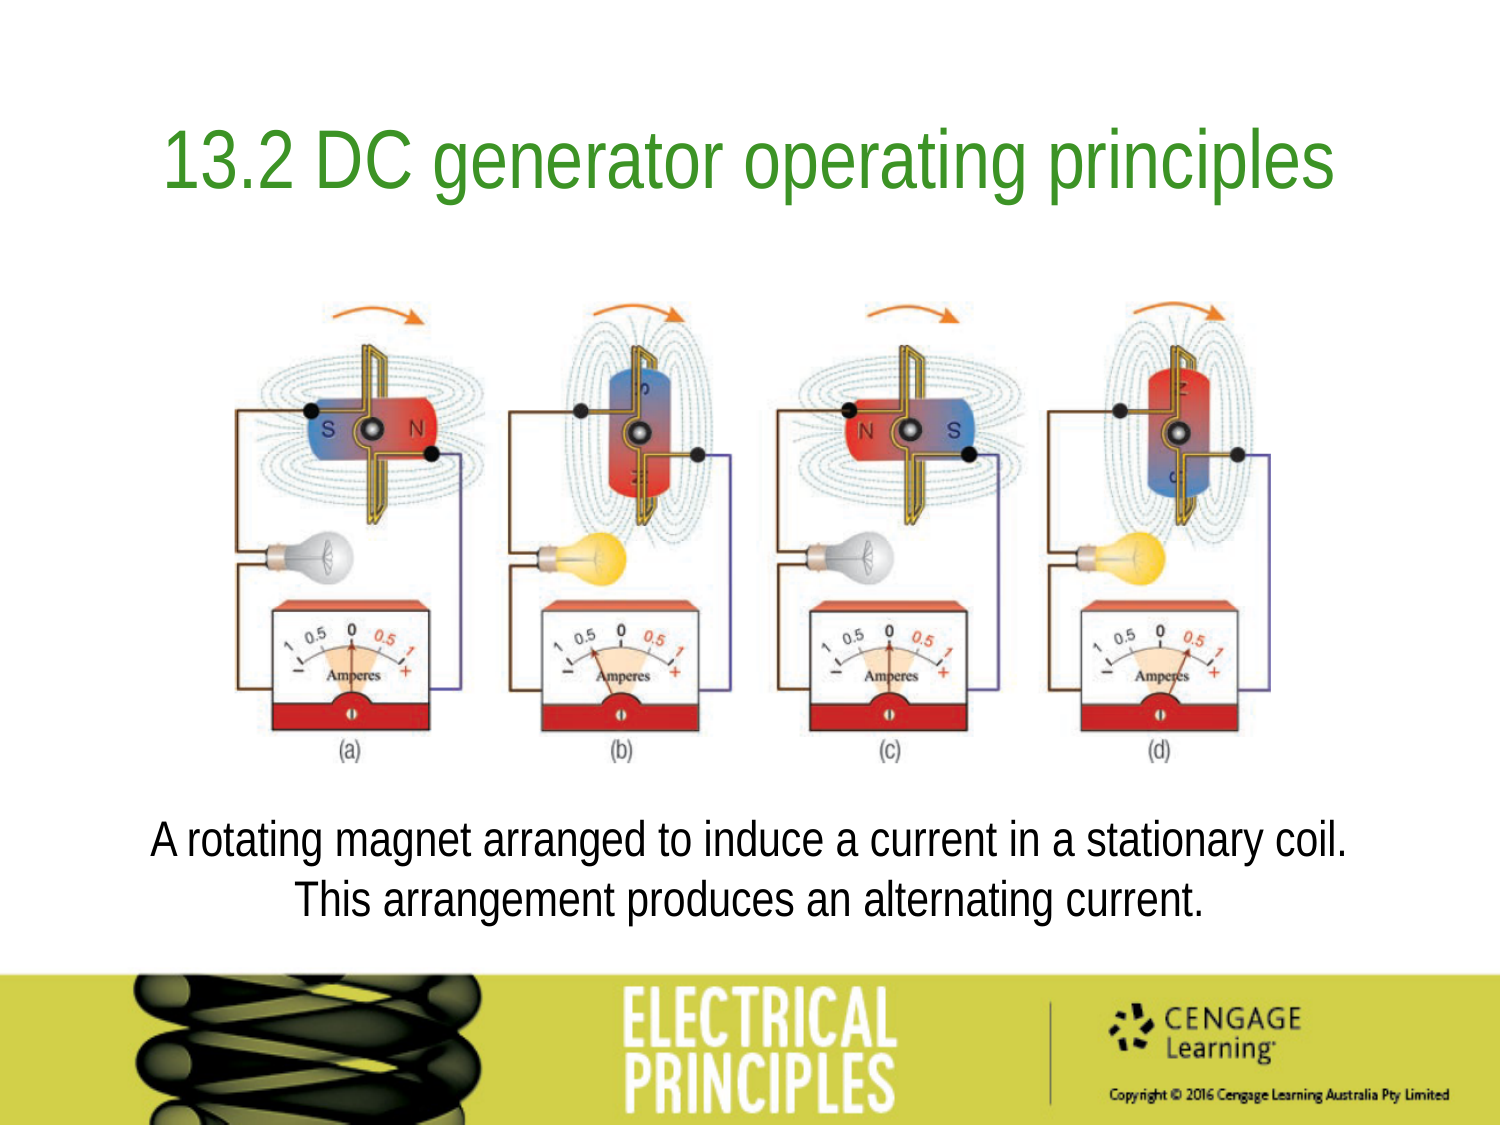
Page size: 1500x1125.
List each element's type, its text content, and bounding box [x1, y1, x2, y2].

title 13.2 DC generator operating principles [0, 0, 1500, 207]
picture [0, 207, 1500, 1125]
text_box A rotating magnet arranged to induce a current in a stationary coil. This arrangement produces an alternating current. [100, 798, 1400, 934]
